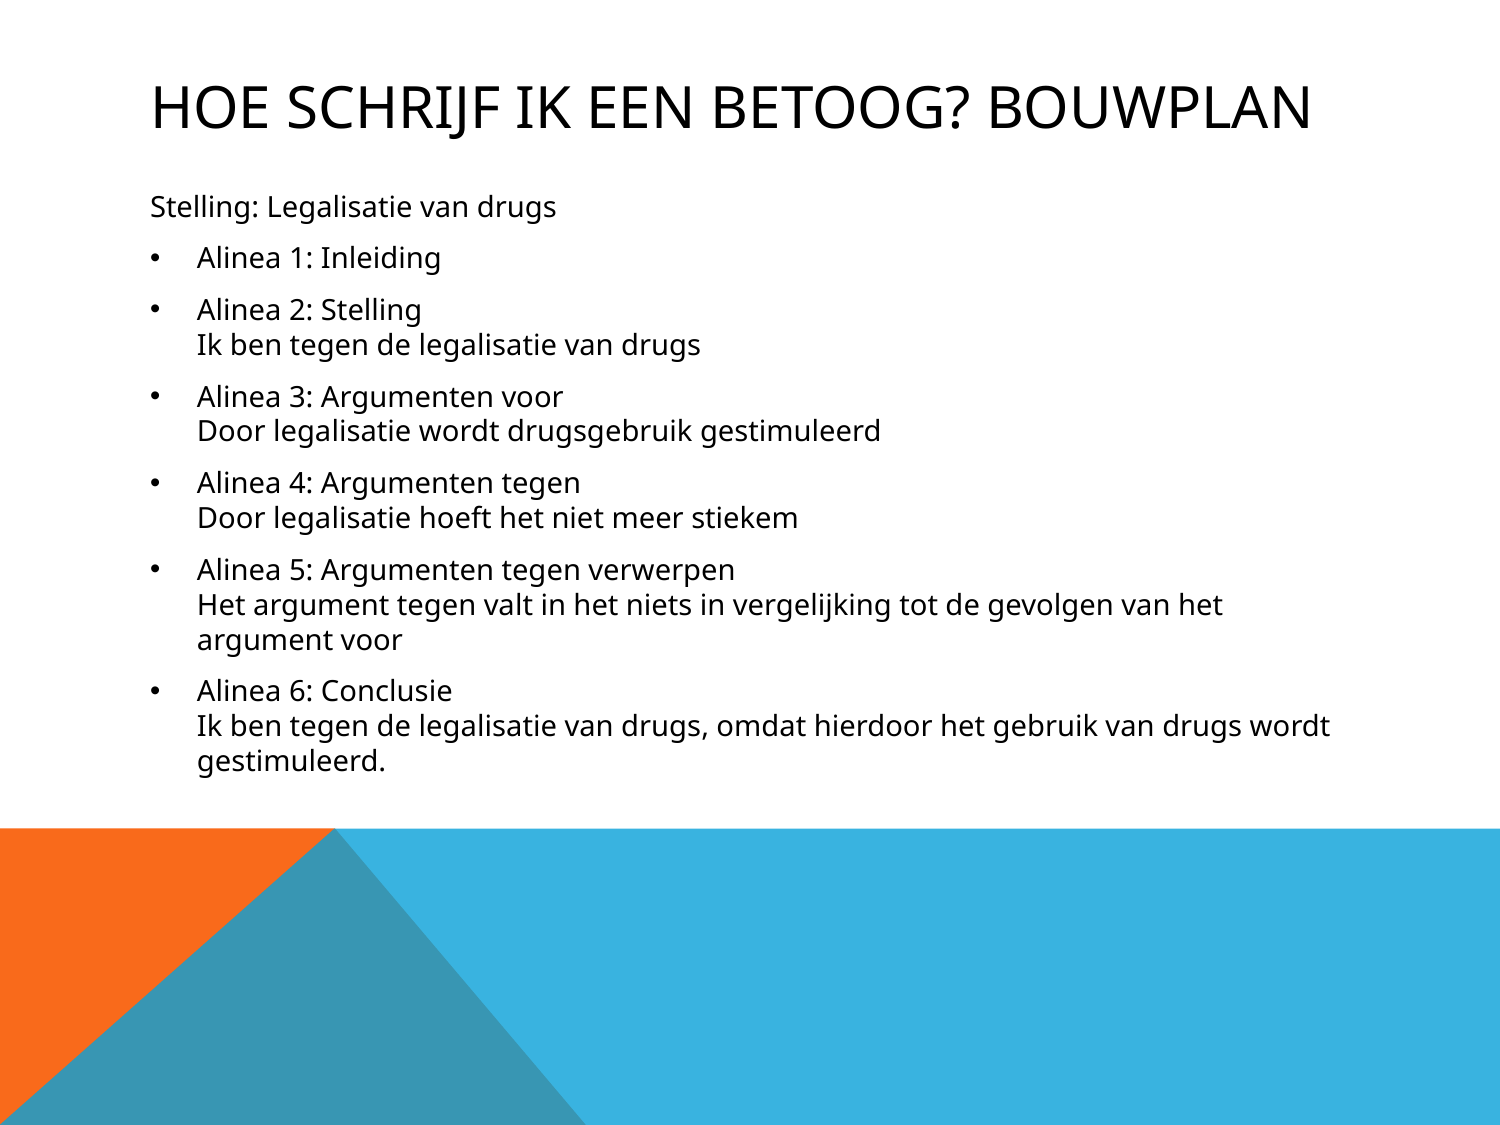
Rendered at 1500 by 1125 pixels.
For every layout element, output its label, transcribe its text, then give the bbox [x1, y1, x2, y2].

list Stelling: Legalisatie van drugs Alinea 1: Inleiding Alinea 2: Stelling Ik ben tegen de legalisatie van drugs Alinea 3: Argumenten voor Door legalisatie wordt drugsgebruik gestimuleerd Alinea 4: Argumenten tegen Door legalisatie hoeft het niet meer stiekem Alinea 5: Argumenten tegen verwerpen Het argument tegen valt in het niets in vergelijking tot de gevolgen van het argument voor Alinea 6: Conclusie Ik ben tegen de legalisatie van drugs, omdat hierdoor het gebruik van drugs wordt gestimuleerd. [135, 180, 1369, 768]
title Hoe schrijf ik een betoog? bouwplan [135, 60, 1369, 150]
